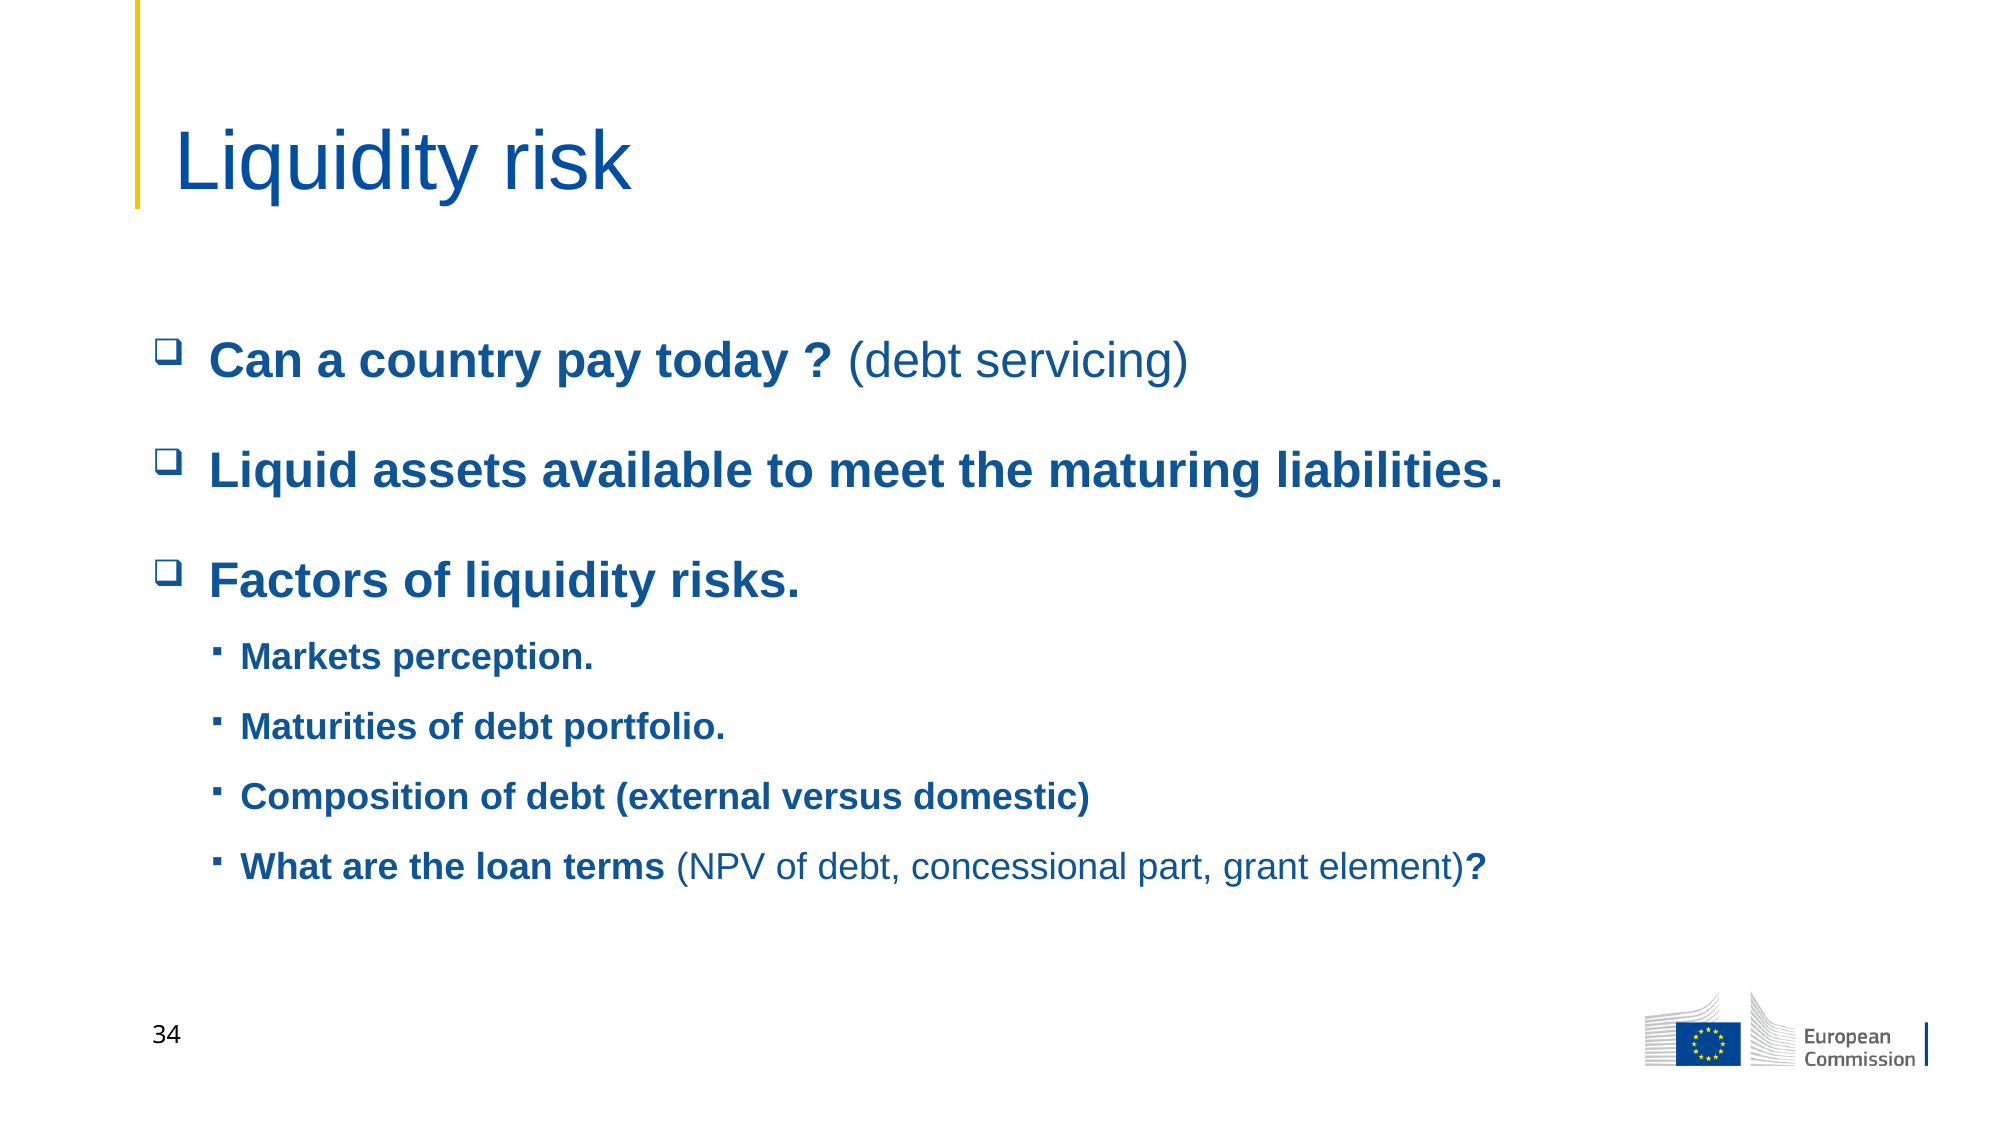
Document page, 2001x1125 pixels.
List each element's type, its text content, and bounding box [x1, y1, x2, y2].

title Liquidity risk [159, 79, 1885, 208]
slide_number 34 [137, 1005, 588, 1066]
picture [1645, 991, 1928, 1066]
text_box Can a country pay today ? (debt servicing) Liquid assets available to meet the maturing liabilities. Factors of liquidity risks. Markets perception. Maturities of debt portfolio. Composition of debt (external versus domestic) What are the loan terms (NPV of debt, concessional part, grant element)? [137, 319, 1564, 993]
